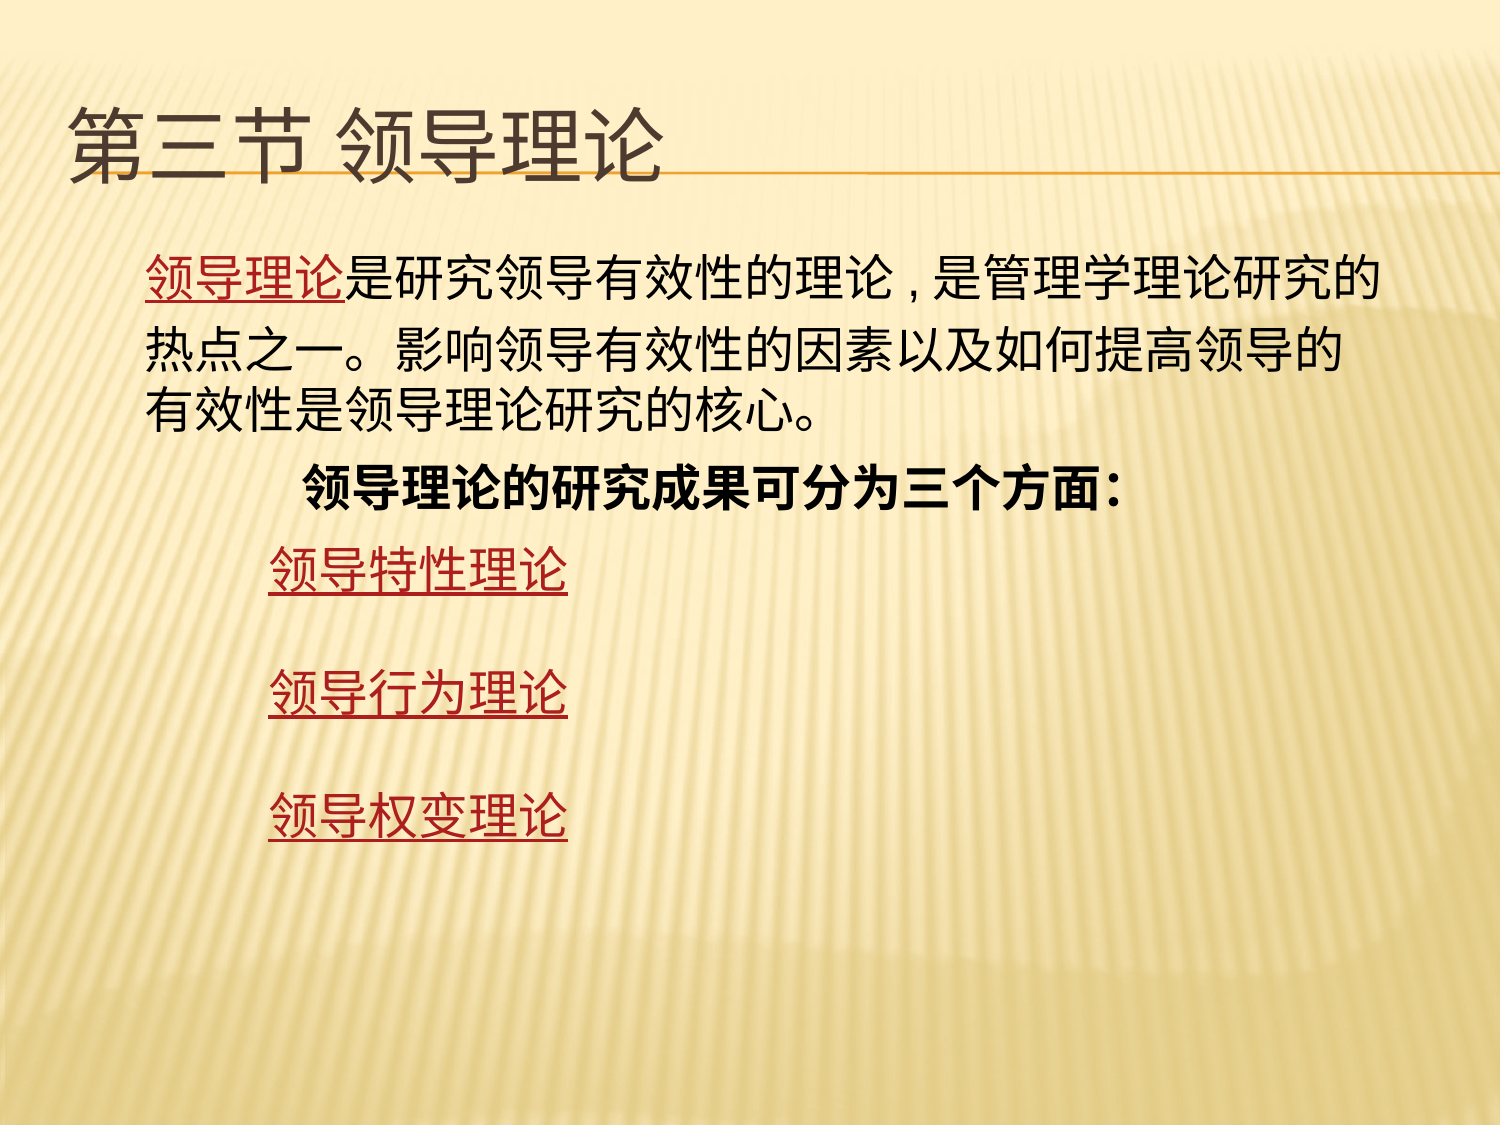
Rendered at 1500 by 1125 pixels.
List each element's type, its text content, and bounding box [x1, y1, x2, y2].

text_box 领导理论是研究领导有效性的理论,是管理学理论研究的热点之一。影响领导有效性的因素以及如何提高领导的有效性是领导理论研究的核心。 领导理论的研究成果可分为三个方面： 领导特性理论 领导行为理论 领导权变理论 [130, 238, 1403, 865]
title 第三节 领导理论 [50, 75, 1475, 213]
